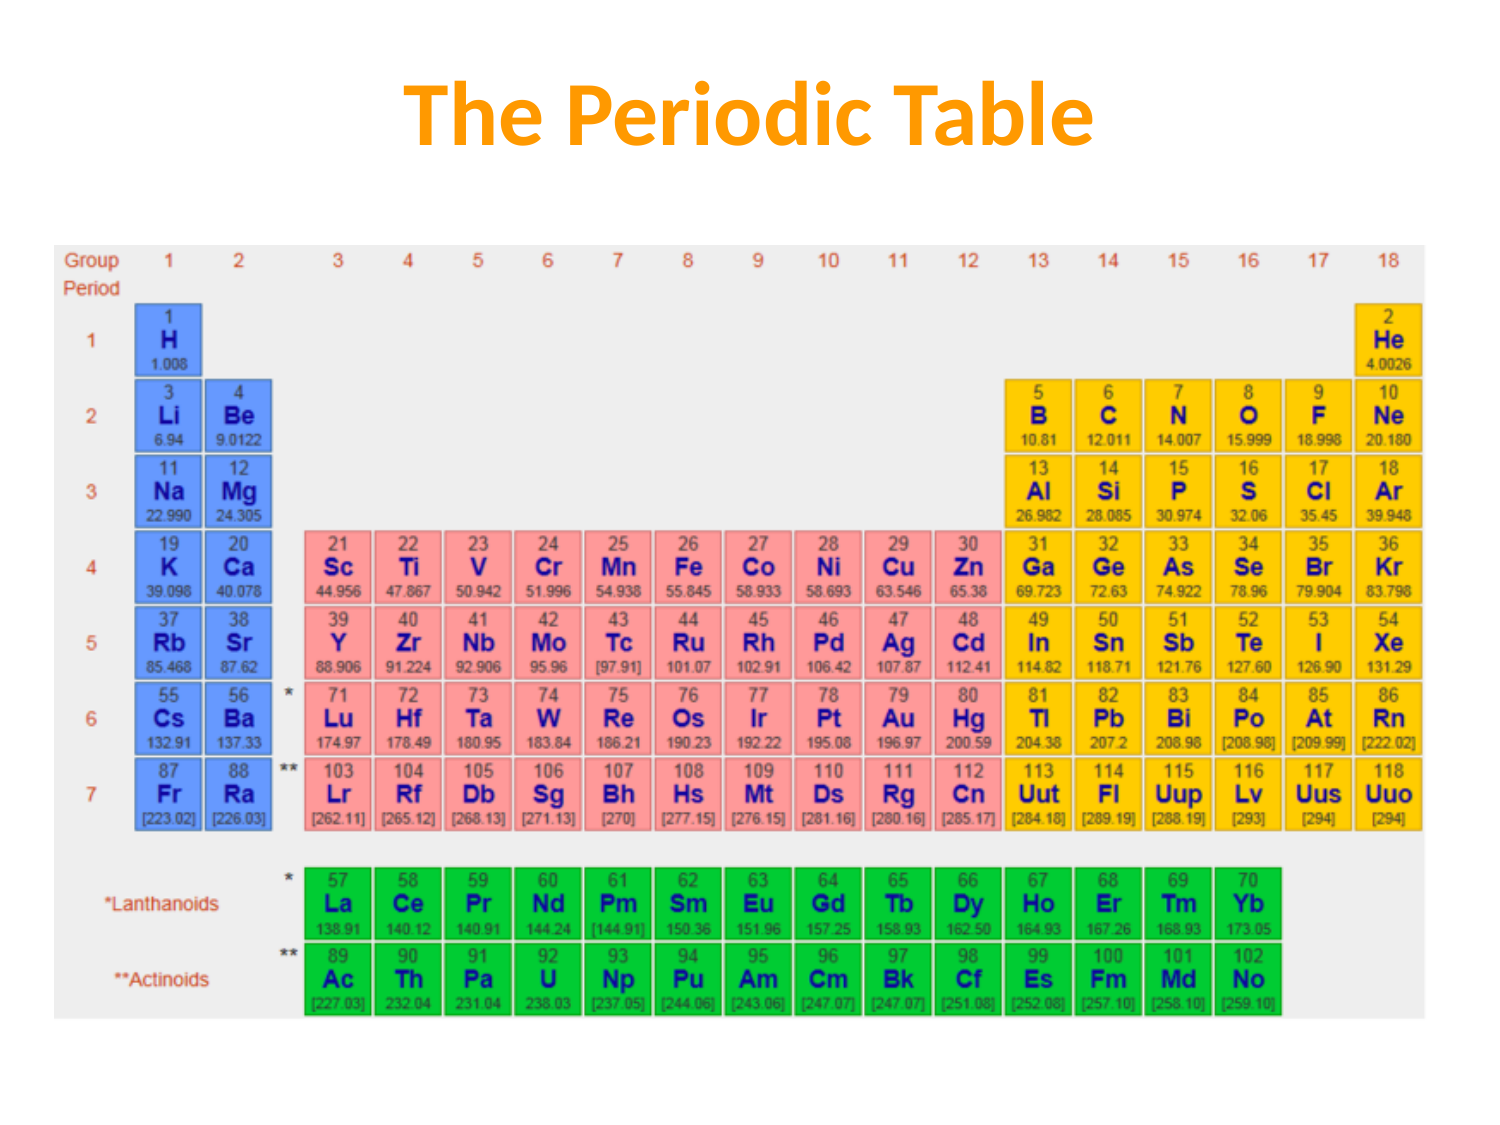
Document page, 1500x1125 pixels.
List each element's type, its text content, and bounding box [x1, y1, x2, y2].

title The Periodic Table [75, 45, 1425, 173]
picture [53, 245, 1429, 1026]
